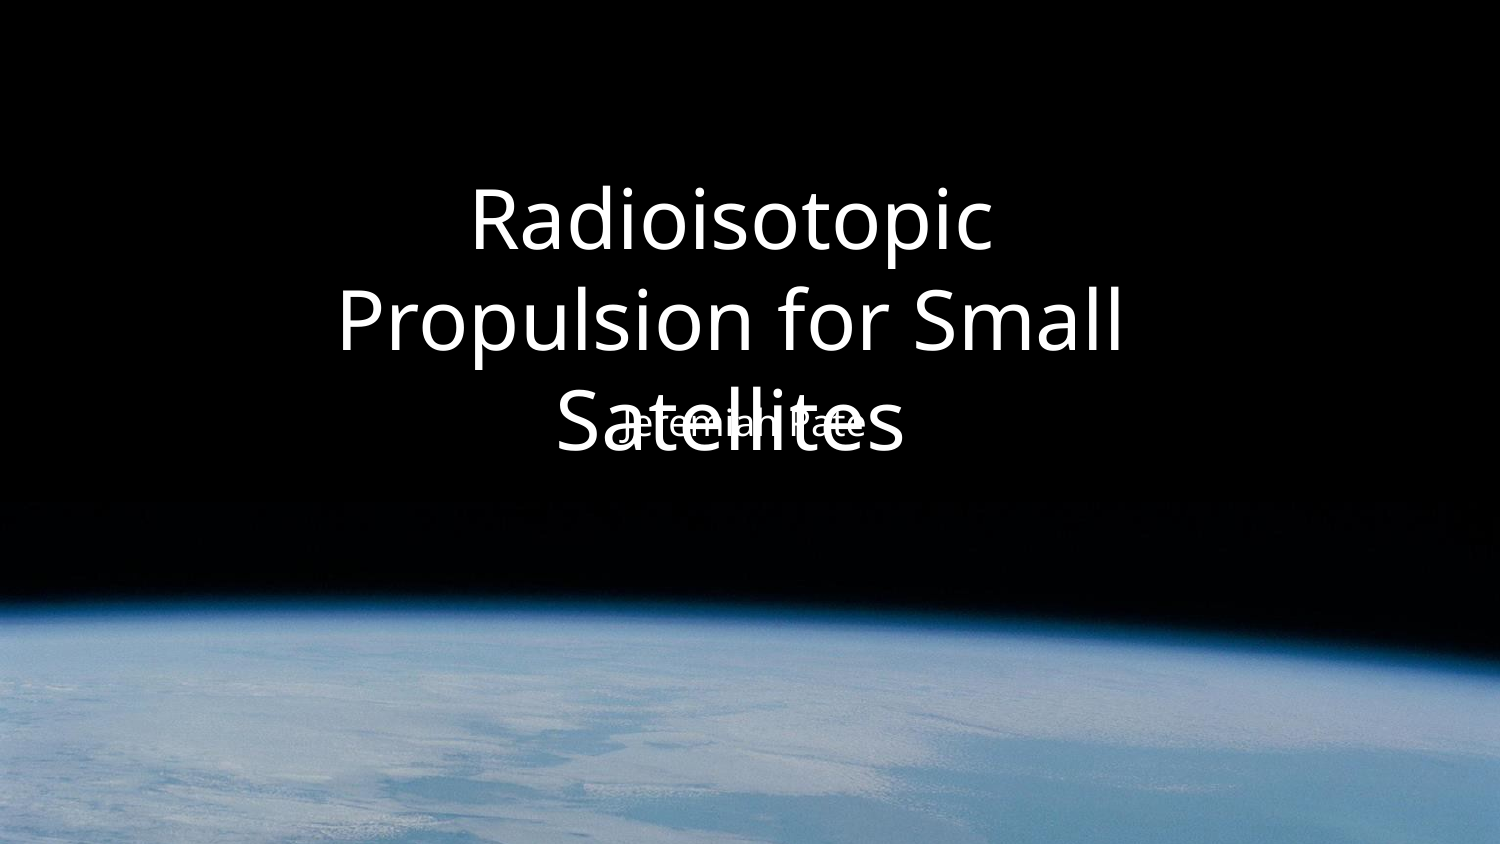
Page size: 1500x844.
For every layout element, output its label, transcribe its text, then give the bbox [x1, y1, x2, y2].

picture [0, 501, 1500, 844]
text_box Radioisotopic Propulsion for Small Satellites [262, 159, 1200, 475]
text_box Jeremiah Pate [599, 391, 1350, 452]
